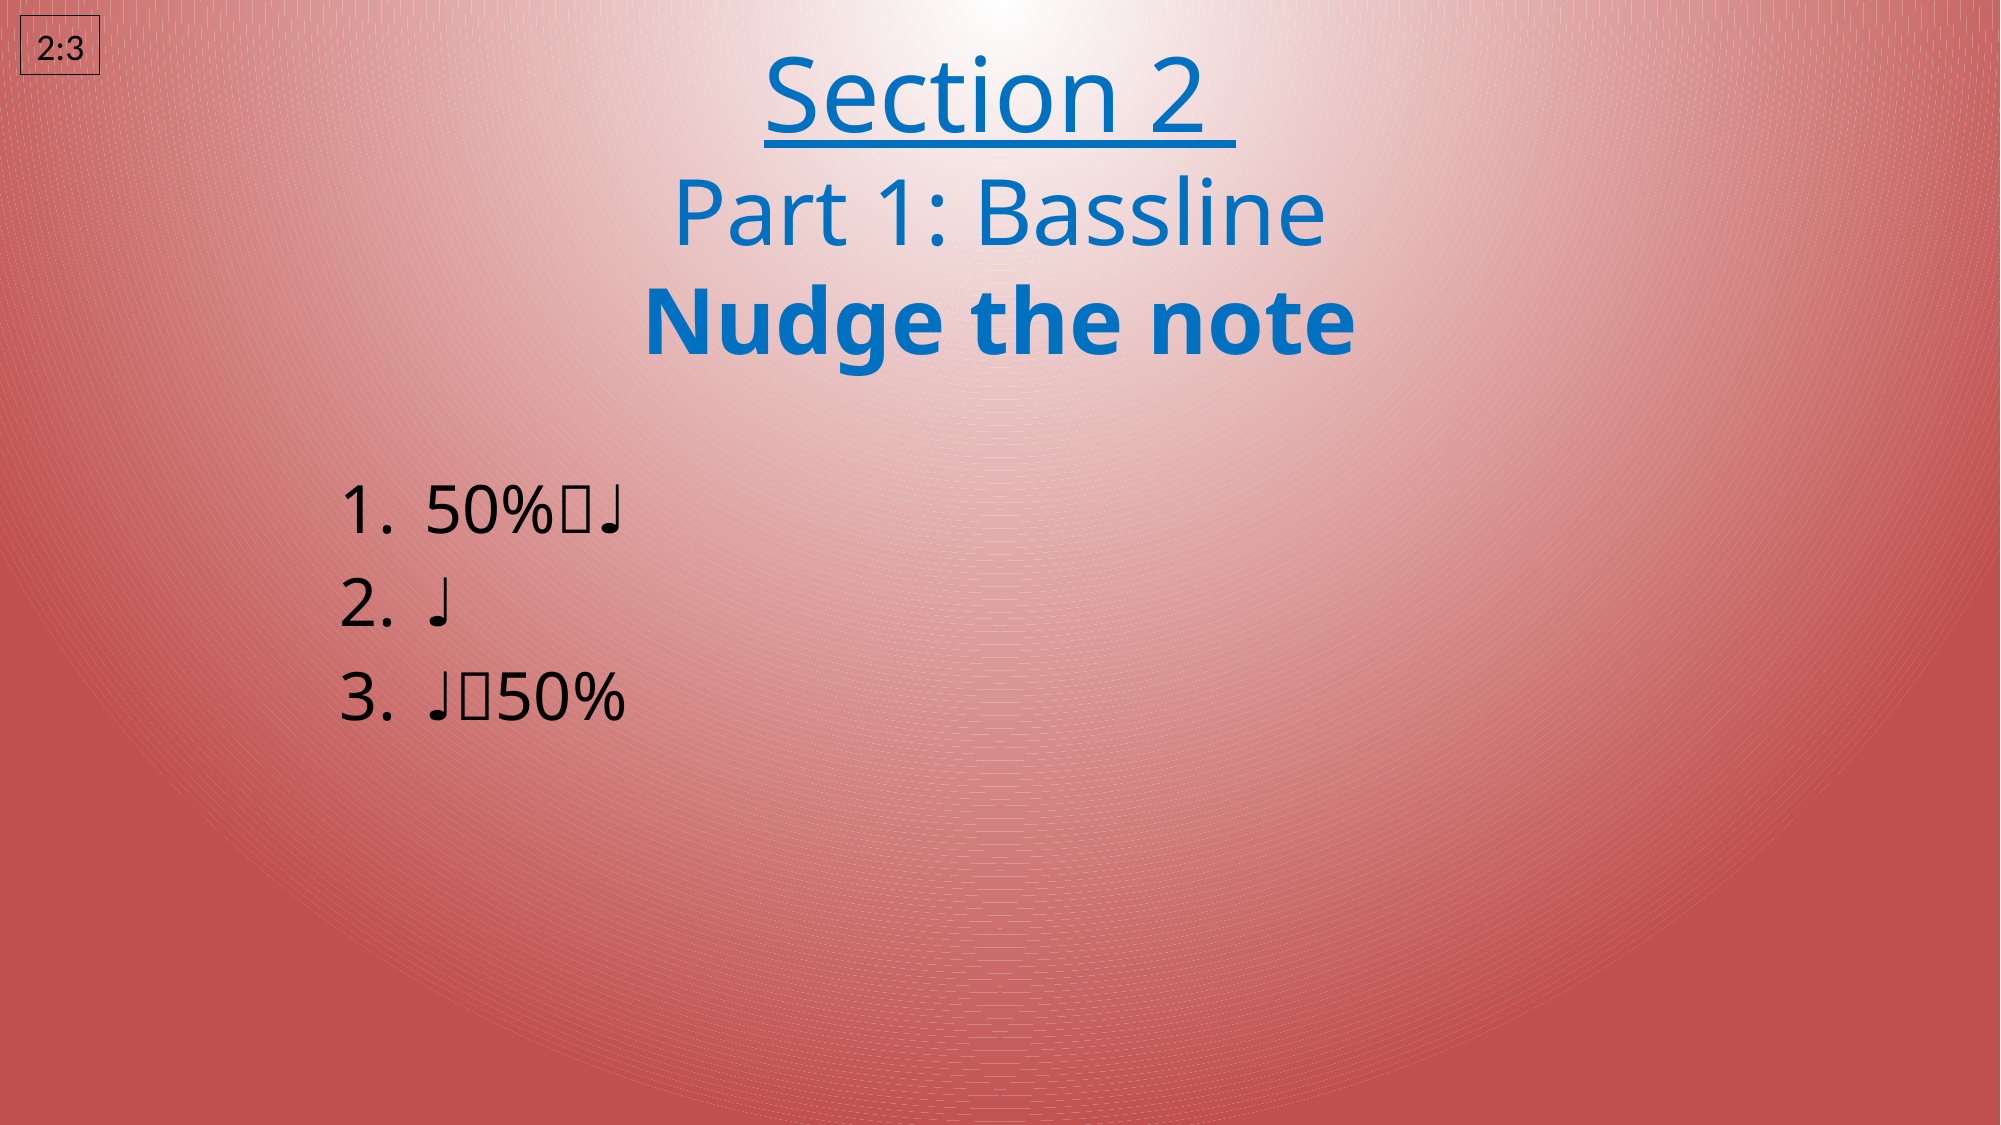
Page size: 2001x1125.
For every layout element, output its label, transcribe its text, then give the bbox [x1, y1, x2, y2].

title Section 2 Part 1: Bassline Nudge the note [99, 20, 1900, 424]
list 50%♩ ♩ ♩50% [324, 459, 1000, 862]
text_box 2:3 [20, 15, 100, 75]
